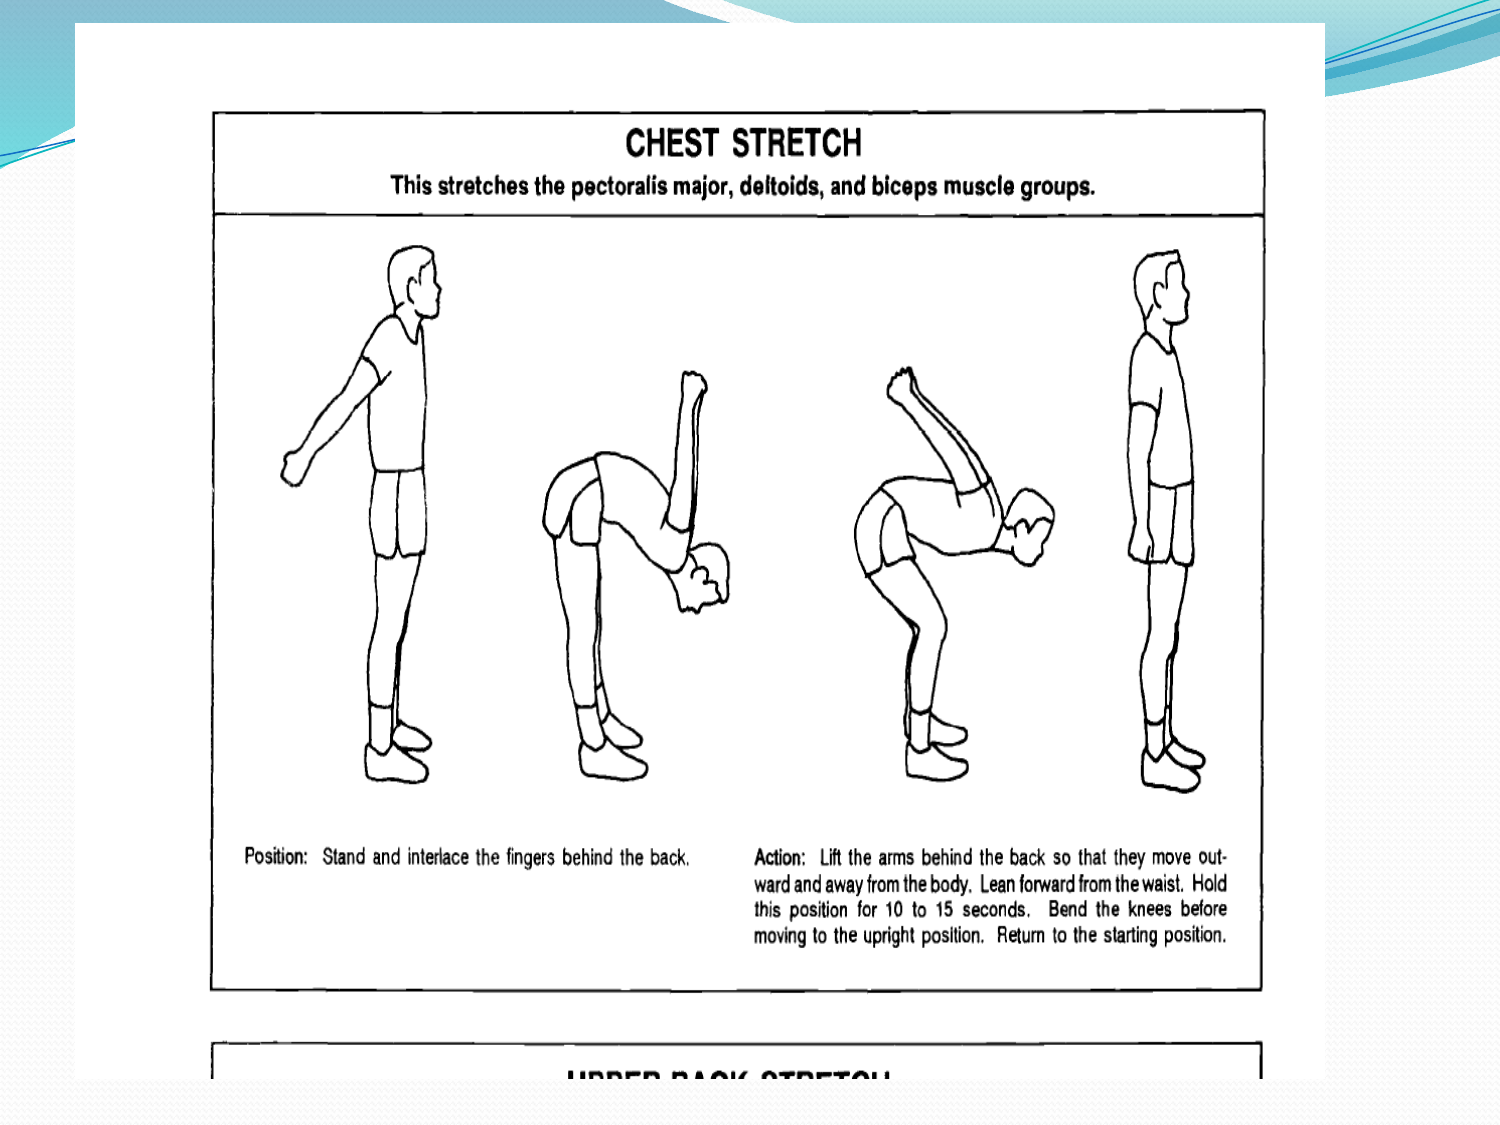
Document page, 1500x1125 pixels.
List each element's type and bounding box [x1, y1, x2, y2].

list [74, 23, 1325, 1079]
